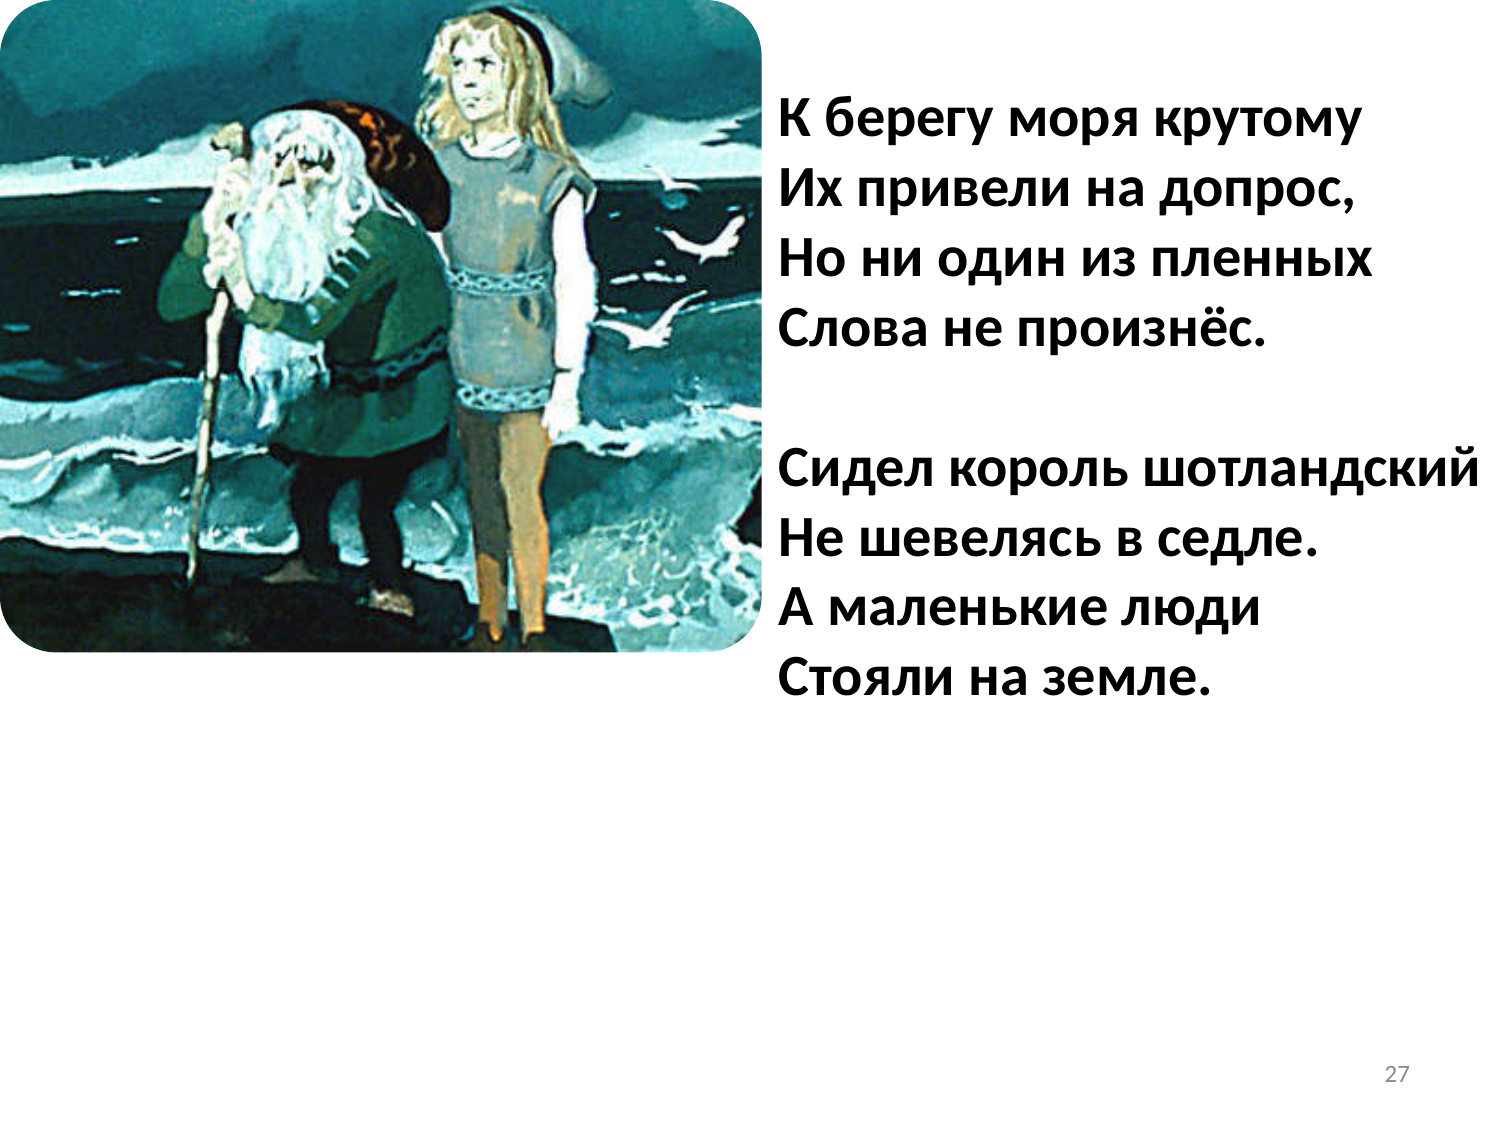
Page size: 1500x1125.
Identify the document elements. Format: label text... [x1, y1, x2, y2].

picture [0, 0, 762, 653]
text_box К берегу моря крутому Их привели на допрос, Но ни один из пленных Слова не произнёс. Сидел король шотландский Не шевелясь в седле. А маленькие люди Стояли на земле. [764, 70, 1497, 715]
slide_number 27 [1074, 1042, 1425, 1103]
